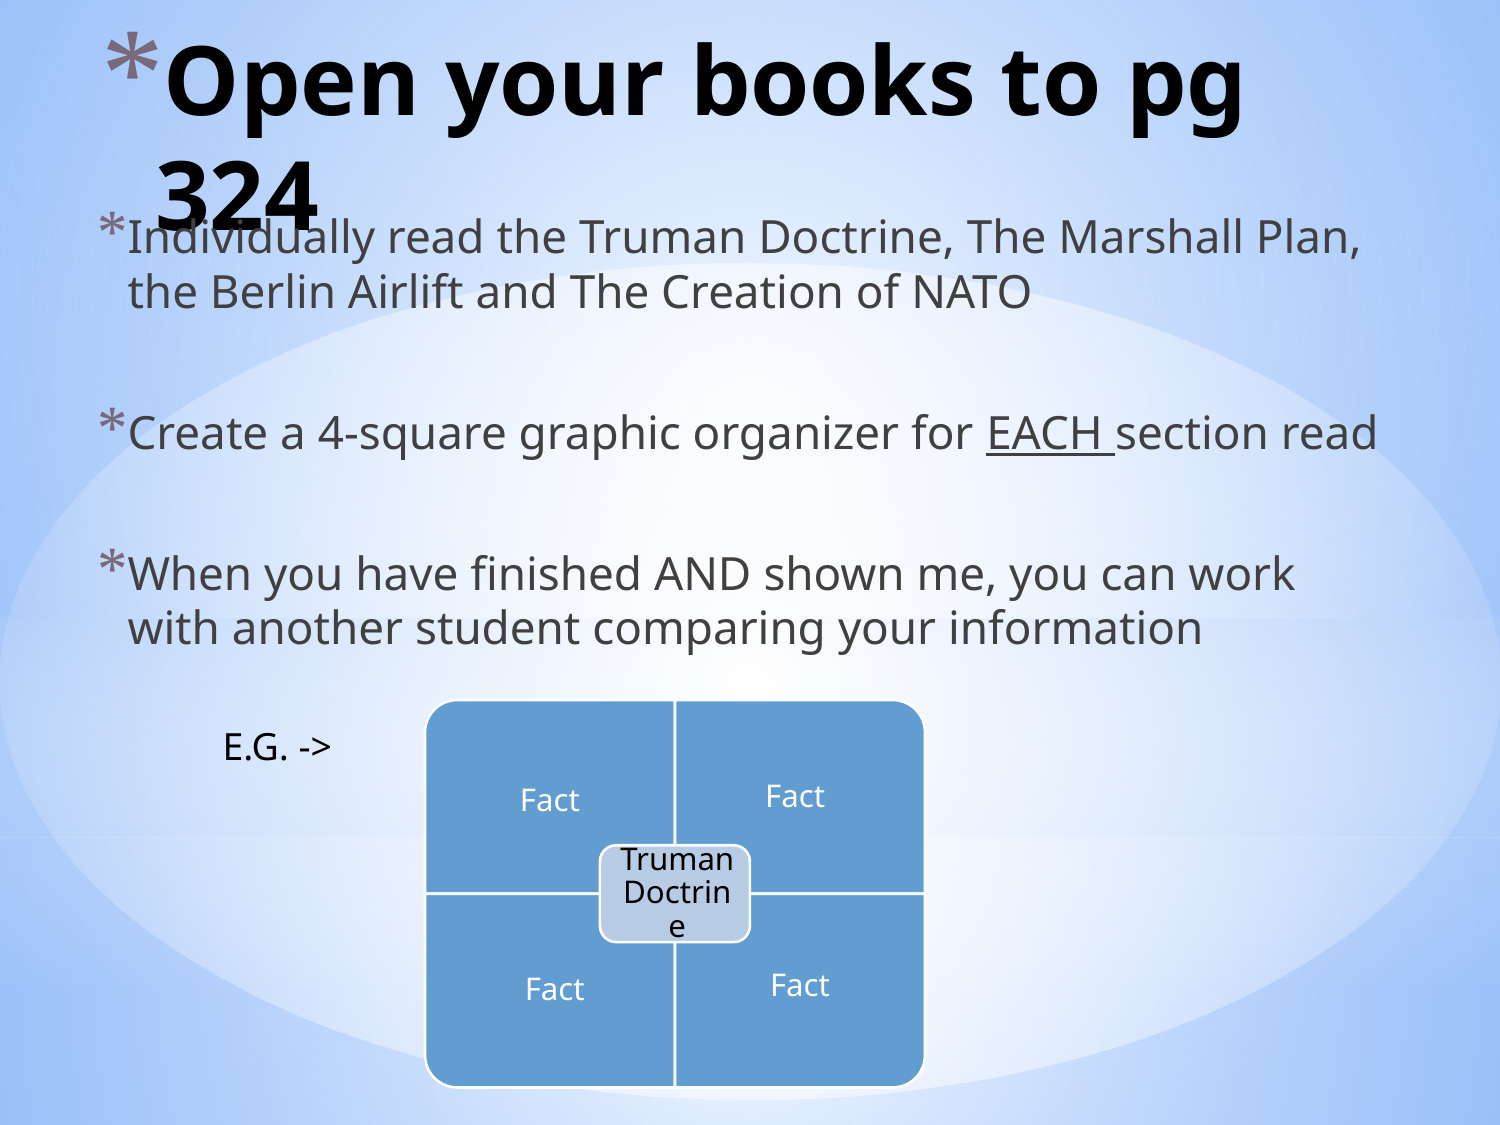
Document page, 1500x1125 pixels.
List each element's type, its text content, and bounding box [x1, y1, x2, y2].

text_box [424, 699, 926, 1088]
text_box E.G. -> [207, 715, 371, 776]
title Open your books to pg 324 [87, 12, 1438, 163]
list Individually read the Truman Doctrine, The Marshall Plan, the Berlin Airlift and The Creation of NATO Create a 4-square graphic organizer for EACH section read When you have finished AND shown me, you can work with another student comparing your information [75, 200, 1413, 1033]
